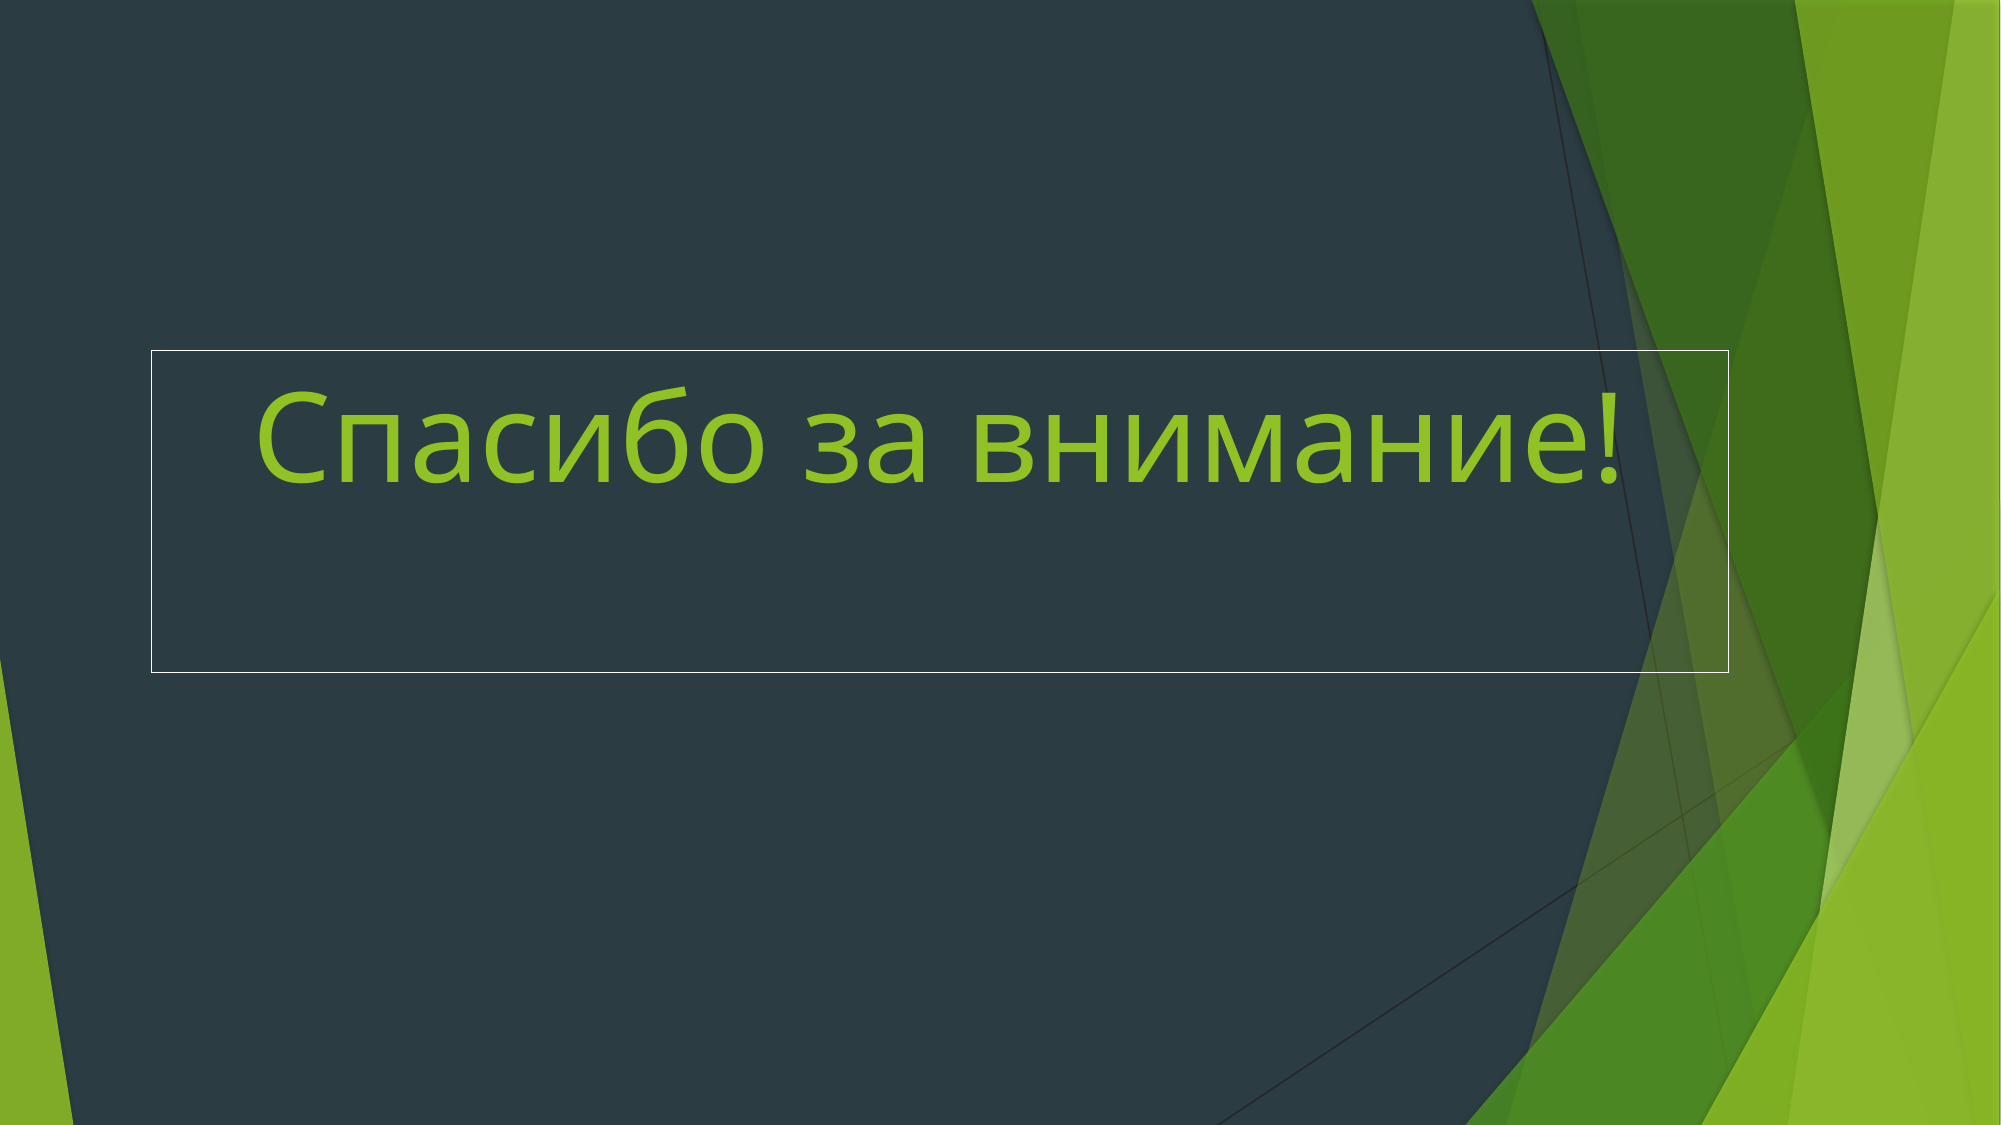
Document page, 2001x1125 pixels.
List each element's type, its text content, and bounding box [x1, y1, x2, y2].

title Спасибо за внимание! [151, 350, 1729, 673]
